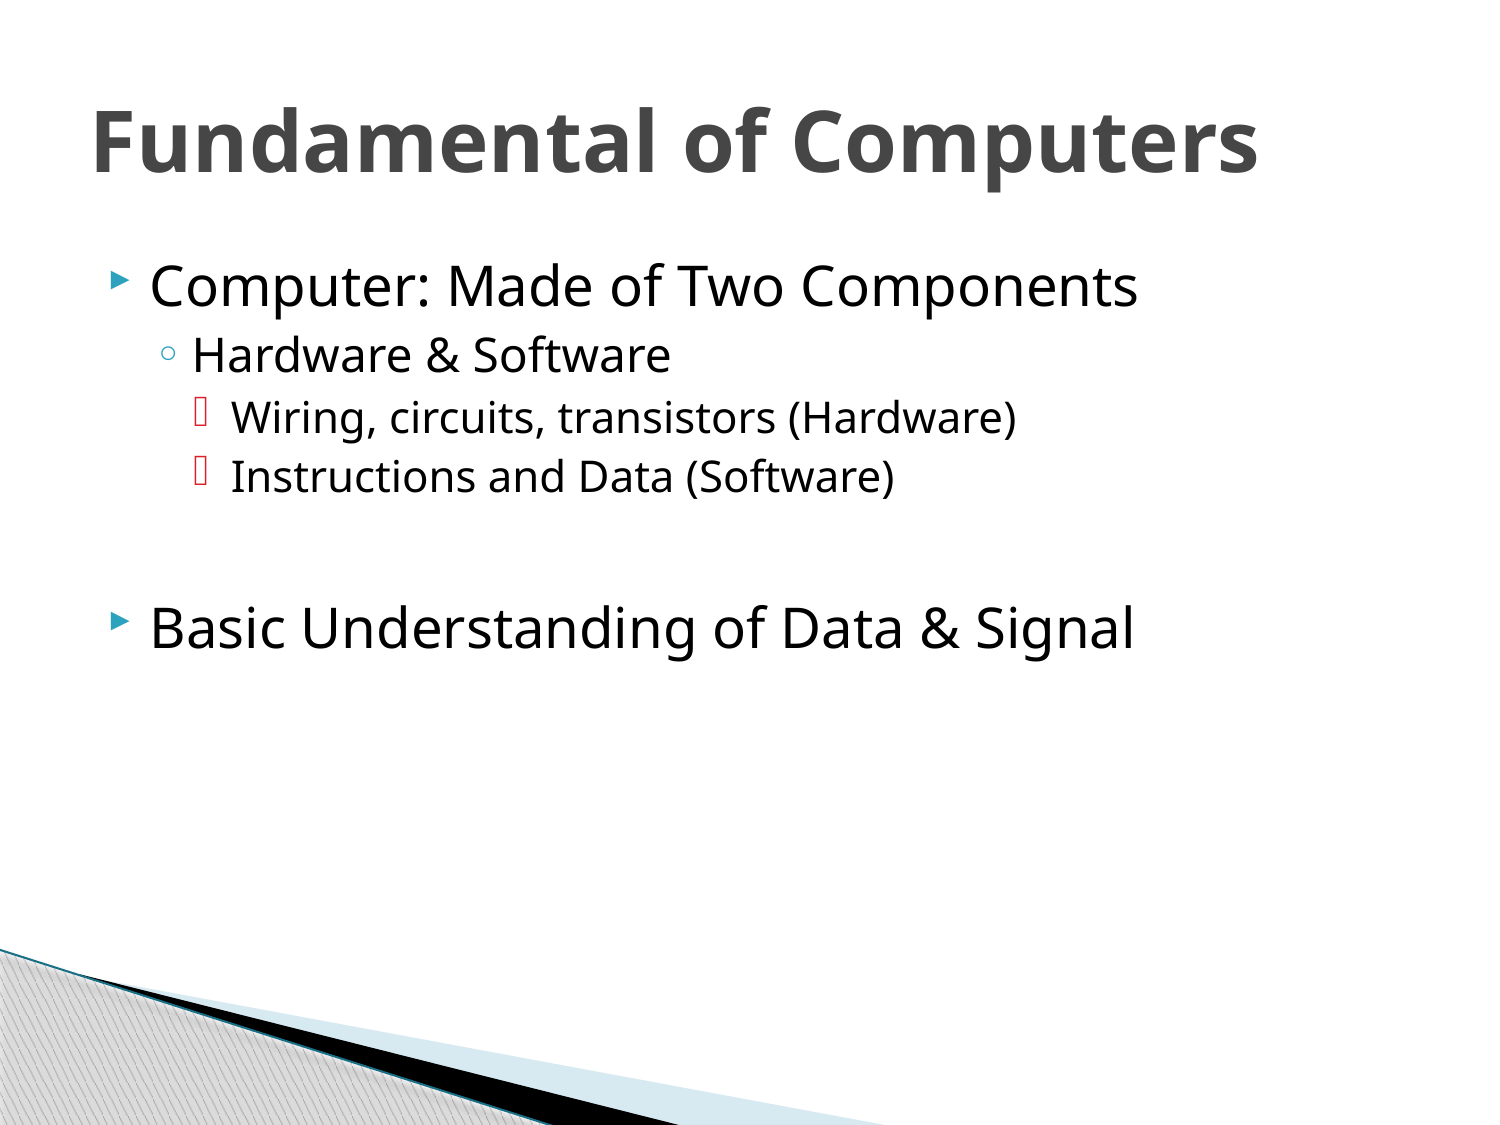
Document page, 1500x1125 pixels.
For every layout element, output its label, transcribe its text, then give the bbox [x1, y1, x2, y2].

list Computer: Made of Two Components Hardware & Software Wiring, circuits, transistors (Hardware) Instructions and Data (Software) Basic Understanding of Data & Signal [75, 243, 1425, 1025]
title Fundamental of Computers [75, 45, 1425, 233]
